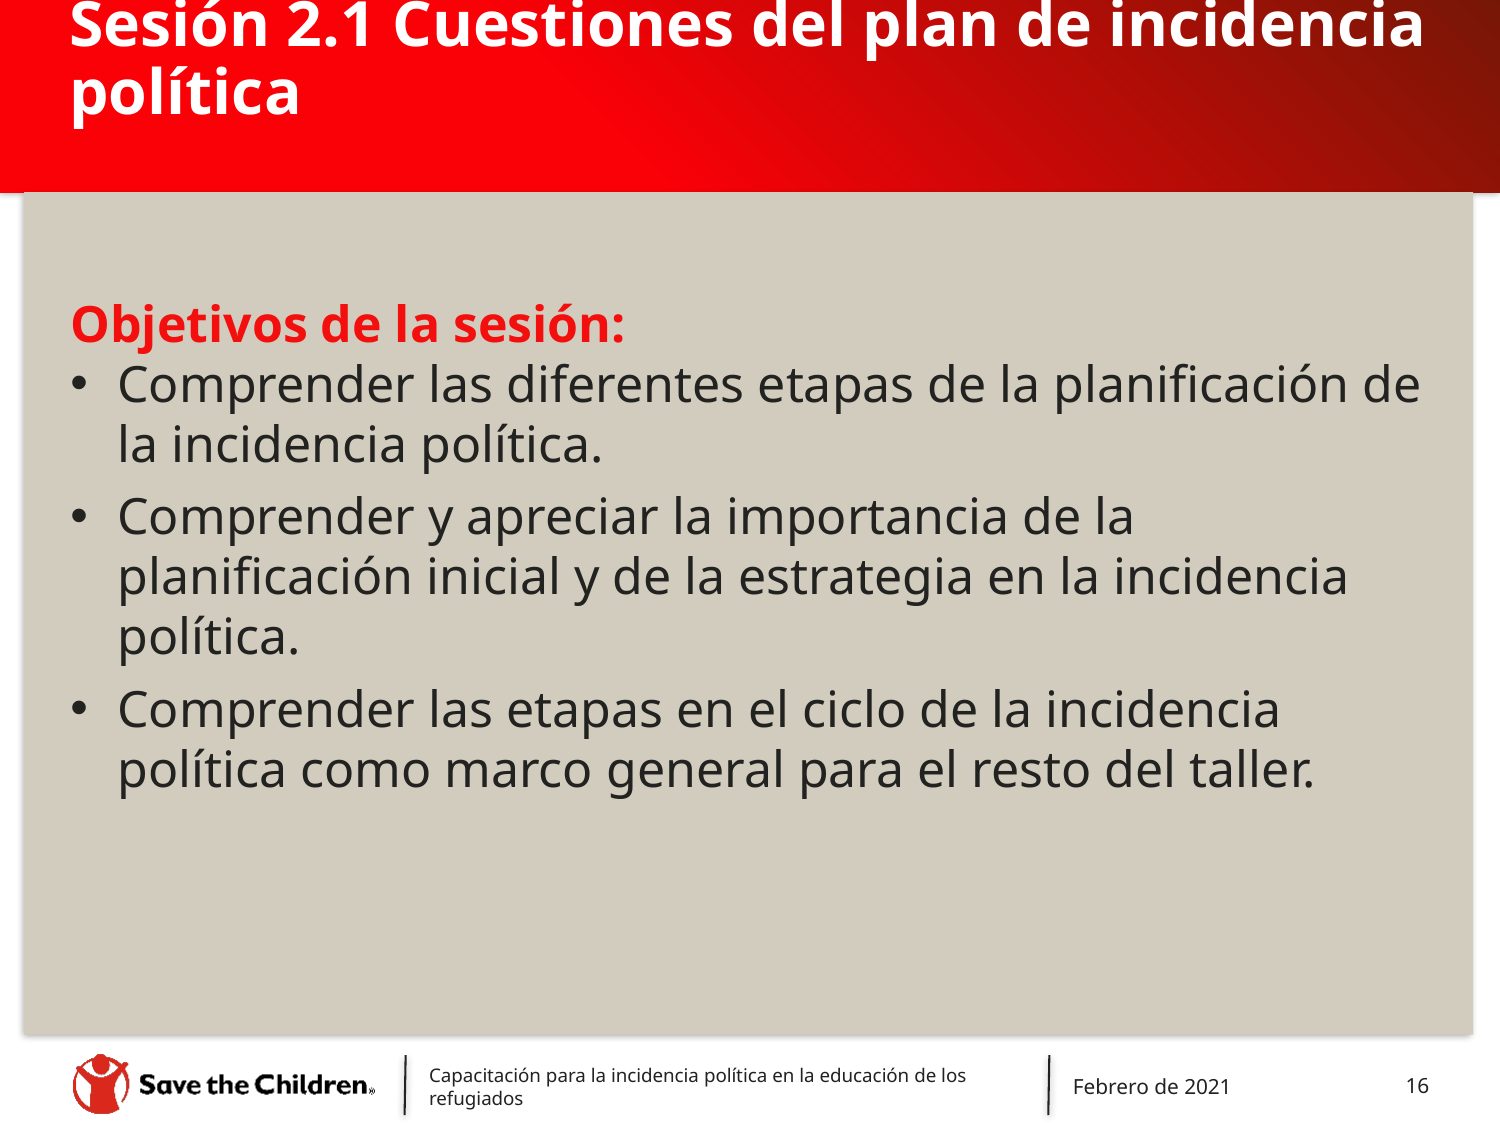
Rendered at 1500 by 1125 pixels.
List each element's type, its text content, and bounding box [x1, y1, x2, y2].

title Sesión 2.1 Cuestiones del plan de incidencia política [69, 33, 1429, 163]
list Objetivos de la sesión: Comprender las diferentes etapas de la planificación de la incidencia política. Comprender y apreciar la importancia de la planificación inicial y de la estrategia en la incidencia política. Comprender las etapas en el ciclo de la incidencia política como marco general para el resto del taller. [70, 262, 1428, 1008]
slide_number 16 [1317, 1056, 1445, 1117]
footer Capacitación para la incidencia política en la educación de los refugiados [414, 1056, 1042, 1117]
slide_number Febrero de 2021 [1057, 1056, 1317, 1117]
picture [62, 1043, 386, 1125]
